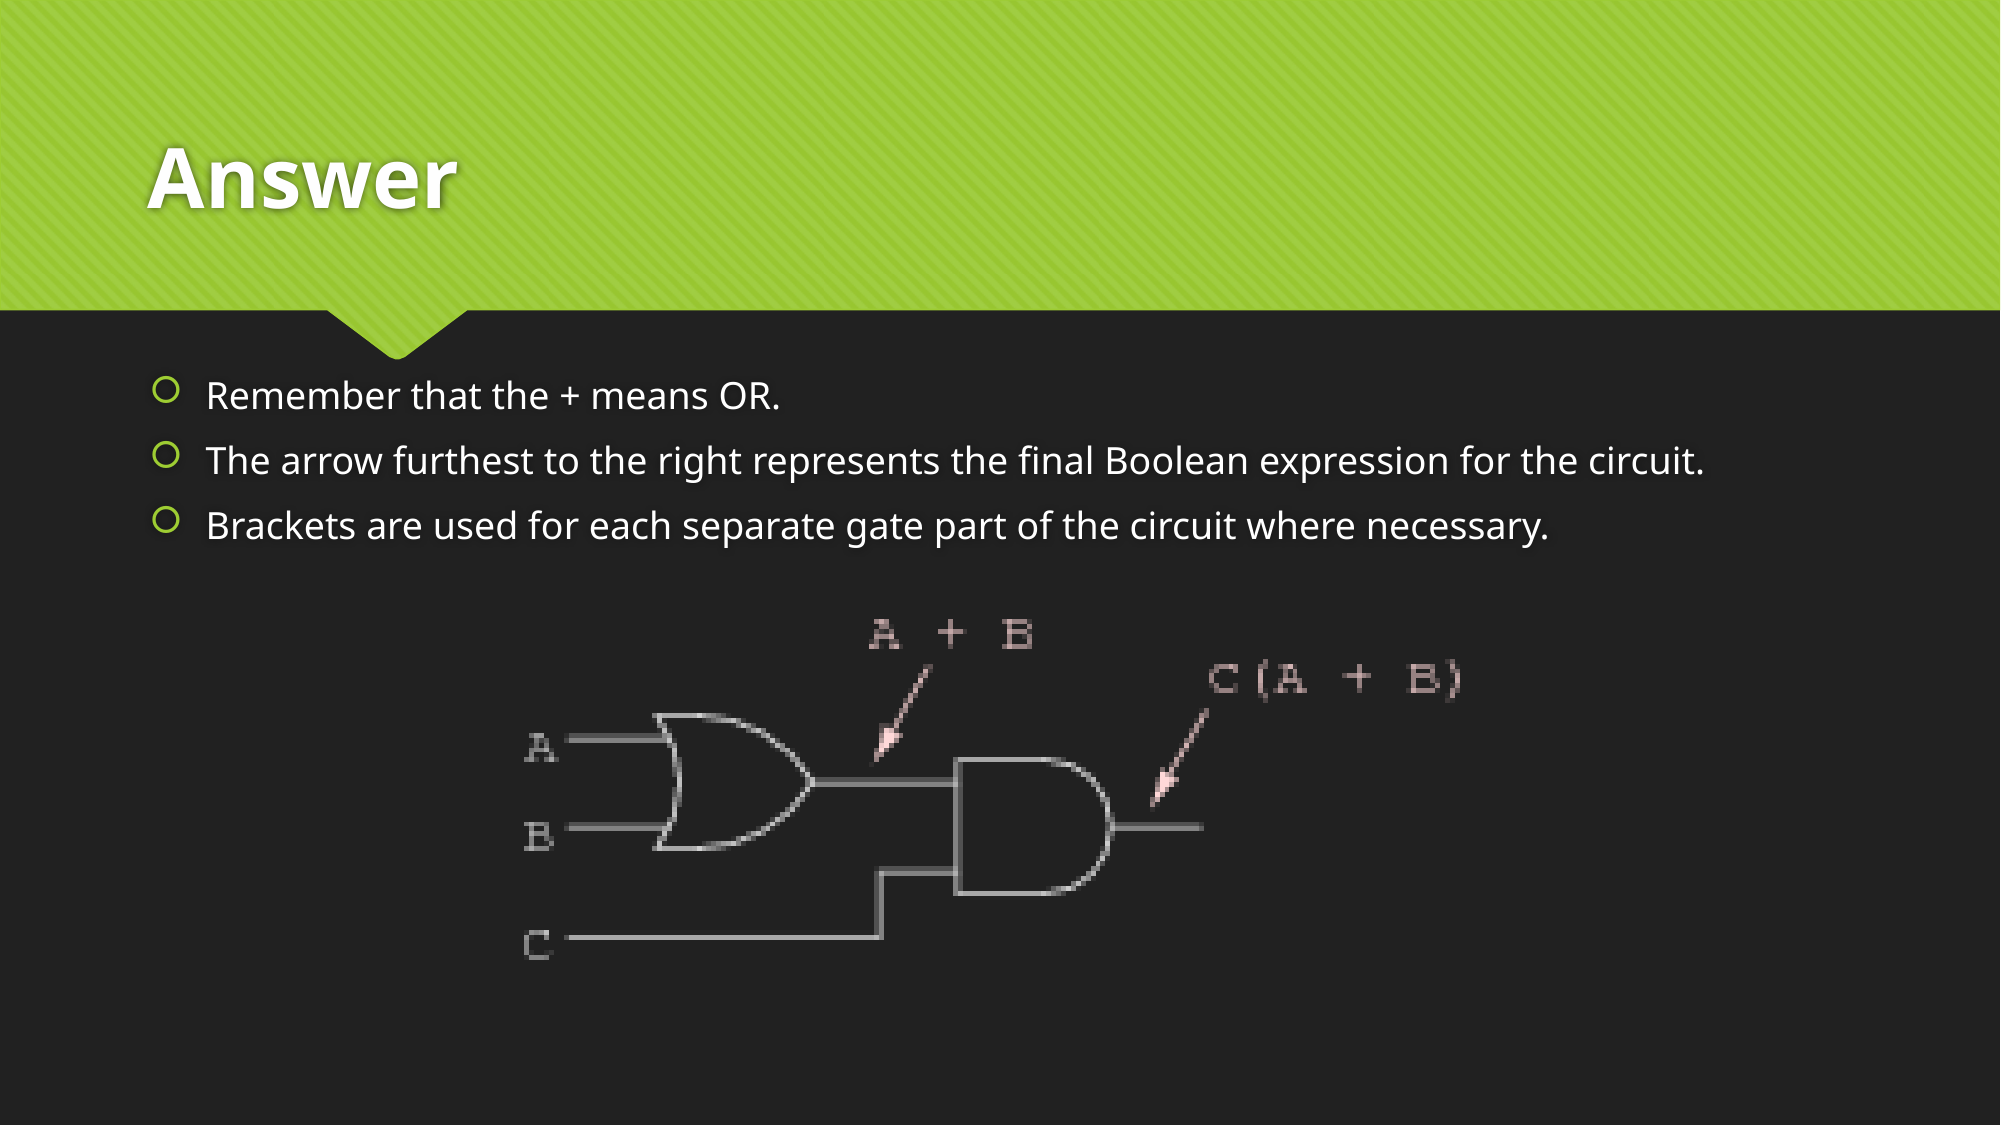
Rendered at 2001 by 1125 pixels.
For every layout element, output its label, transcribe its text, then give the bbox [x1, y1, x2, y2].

title Answer [132, 73, 1868, 233]
picture [505, 595, 1495, 980]
list Remember that the + means OR. The arrow furthest to the right represents the final Boolean expression for the circuit. Brackets are used for each separate gate part of the circuit where necessary. [134, 364, 1866, 596]
